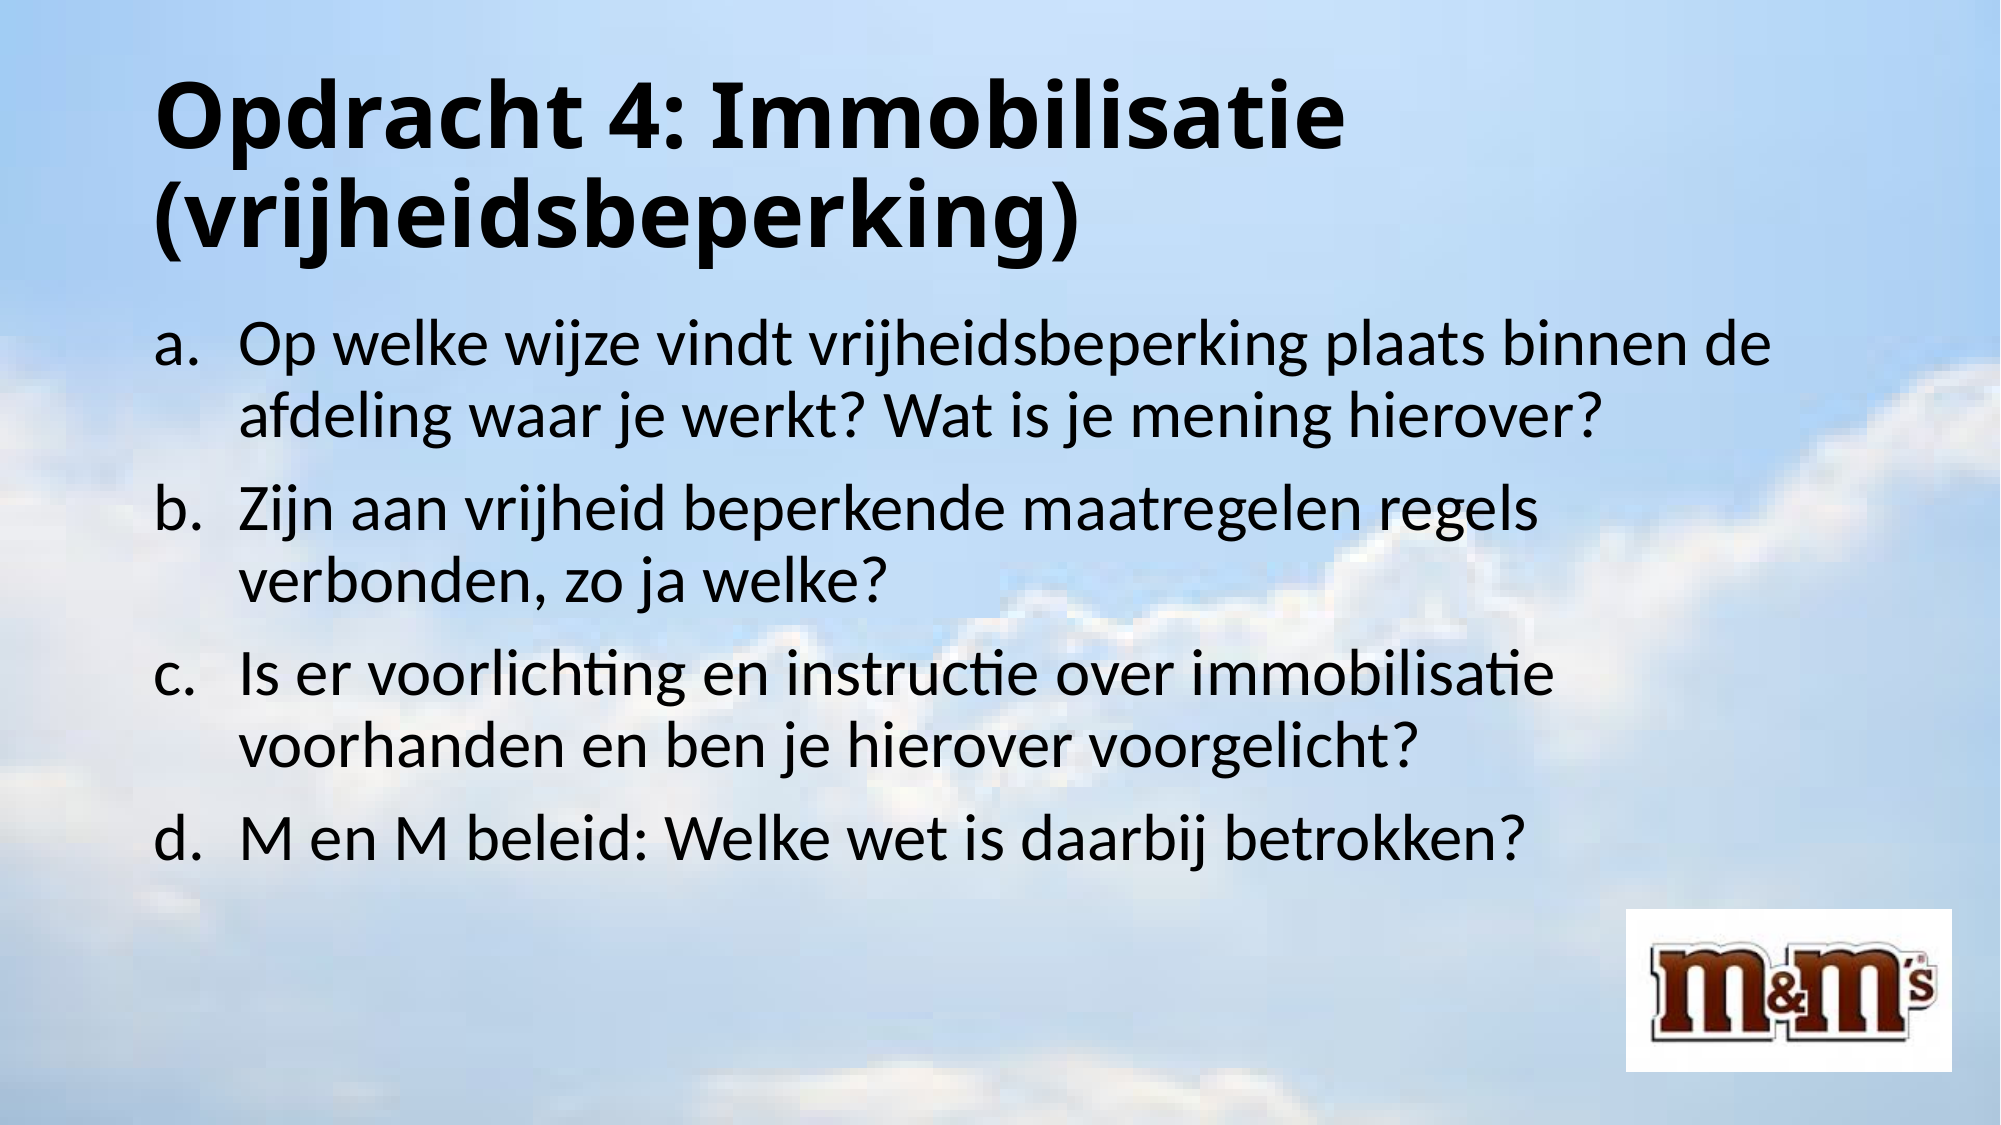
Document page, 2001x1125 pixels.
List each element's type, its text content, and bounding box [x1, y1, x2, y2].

picture [0, 0, 2001, 1125]
list Op welke wijze vindt vrijheidsbeperking plaats binnen de afdeling waar je werkt? Wat is je mening hierover? Zijn aan vrijheid beperkende maatregelen regels verbonden, zo ja welke? Is er voorlichting en instructie over immobilisatie voorhanden en ben je hierover voorgelicht? M en M beleid: Welke wet is daarbij betrokken? [138, 299, 1864, 1014]
title Opdracht 4: Immobilisatie (vrijheidsbeperking) [138, 60, 1864, 278]
